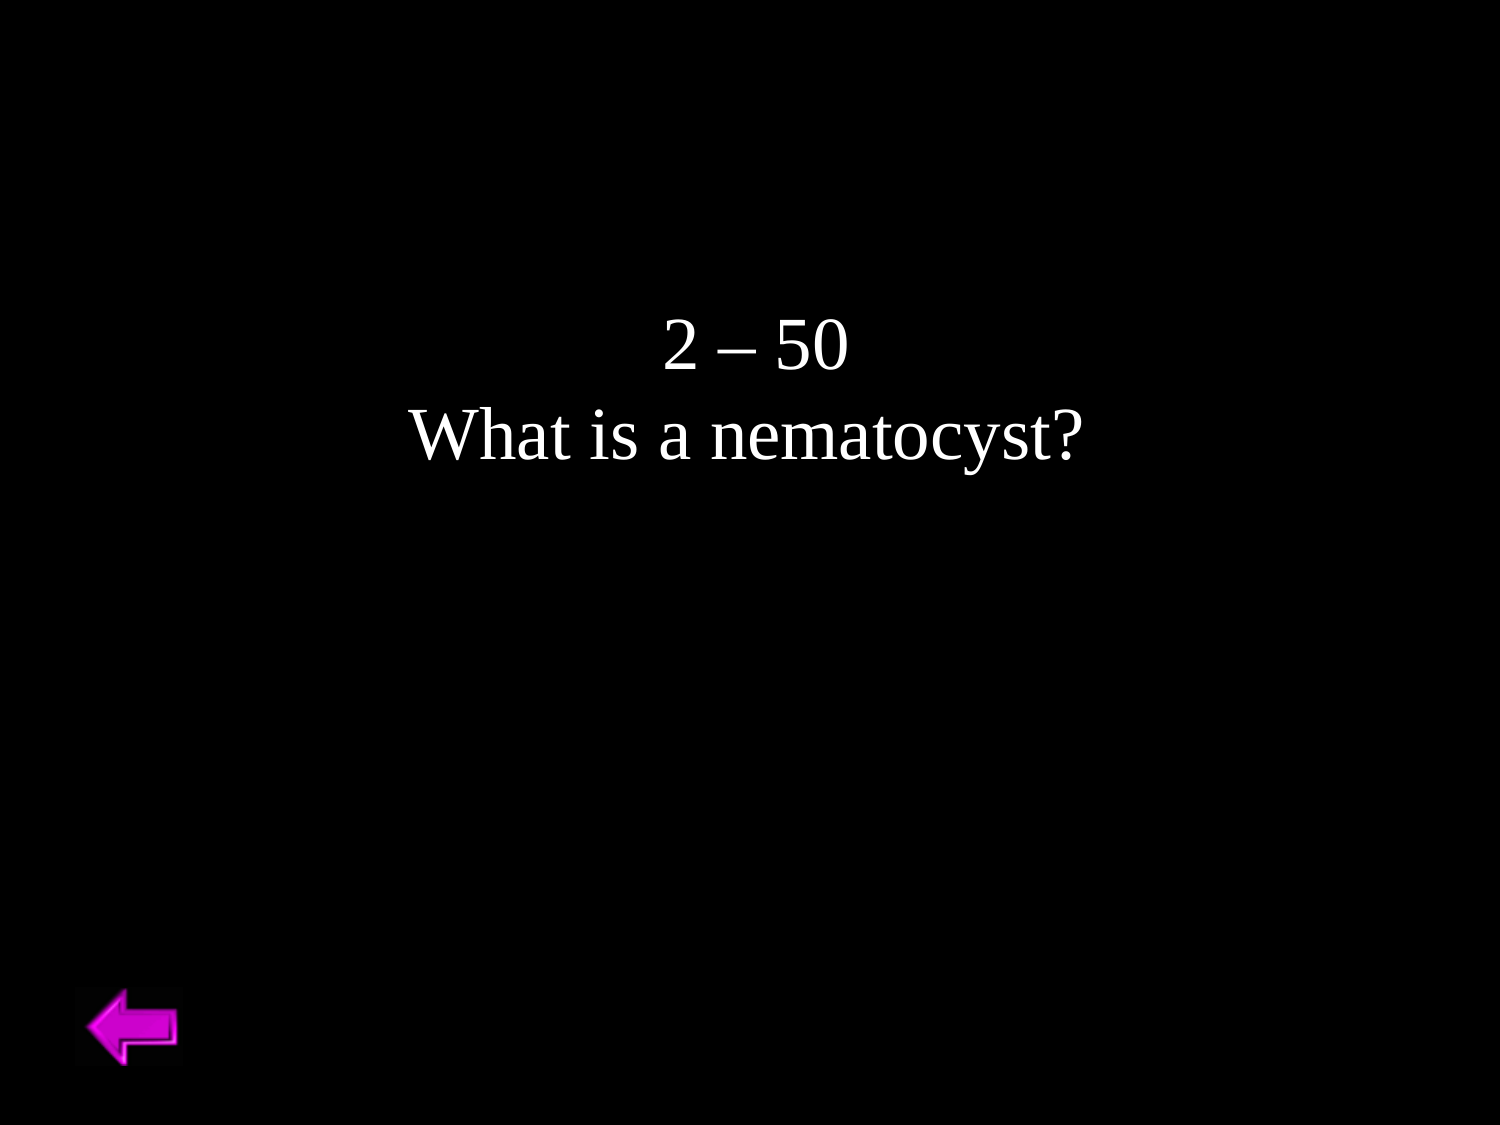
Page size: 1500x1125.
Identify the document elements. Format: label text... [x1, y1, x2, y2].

text_box 2 – 50 What is a nematocyst? [24, 287, 1488, 483]
picture [74, 987, 183, 1066]
